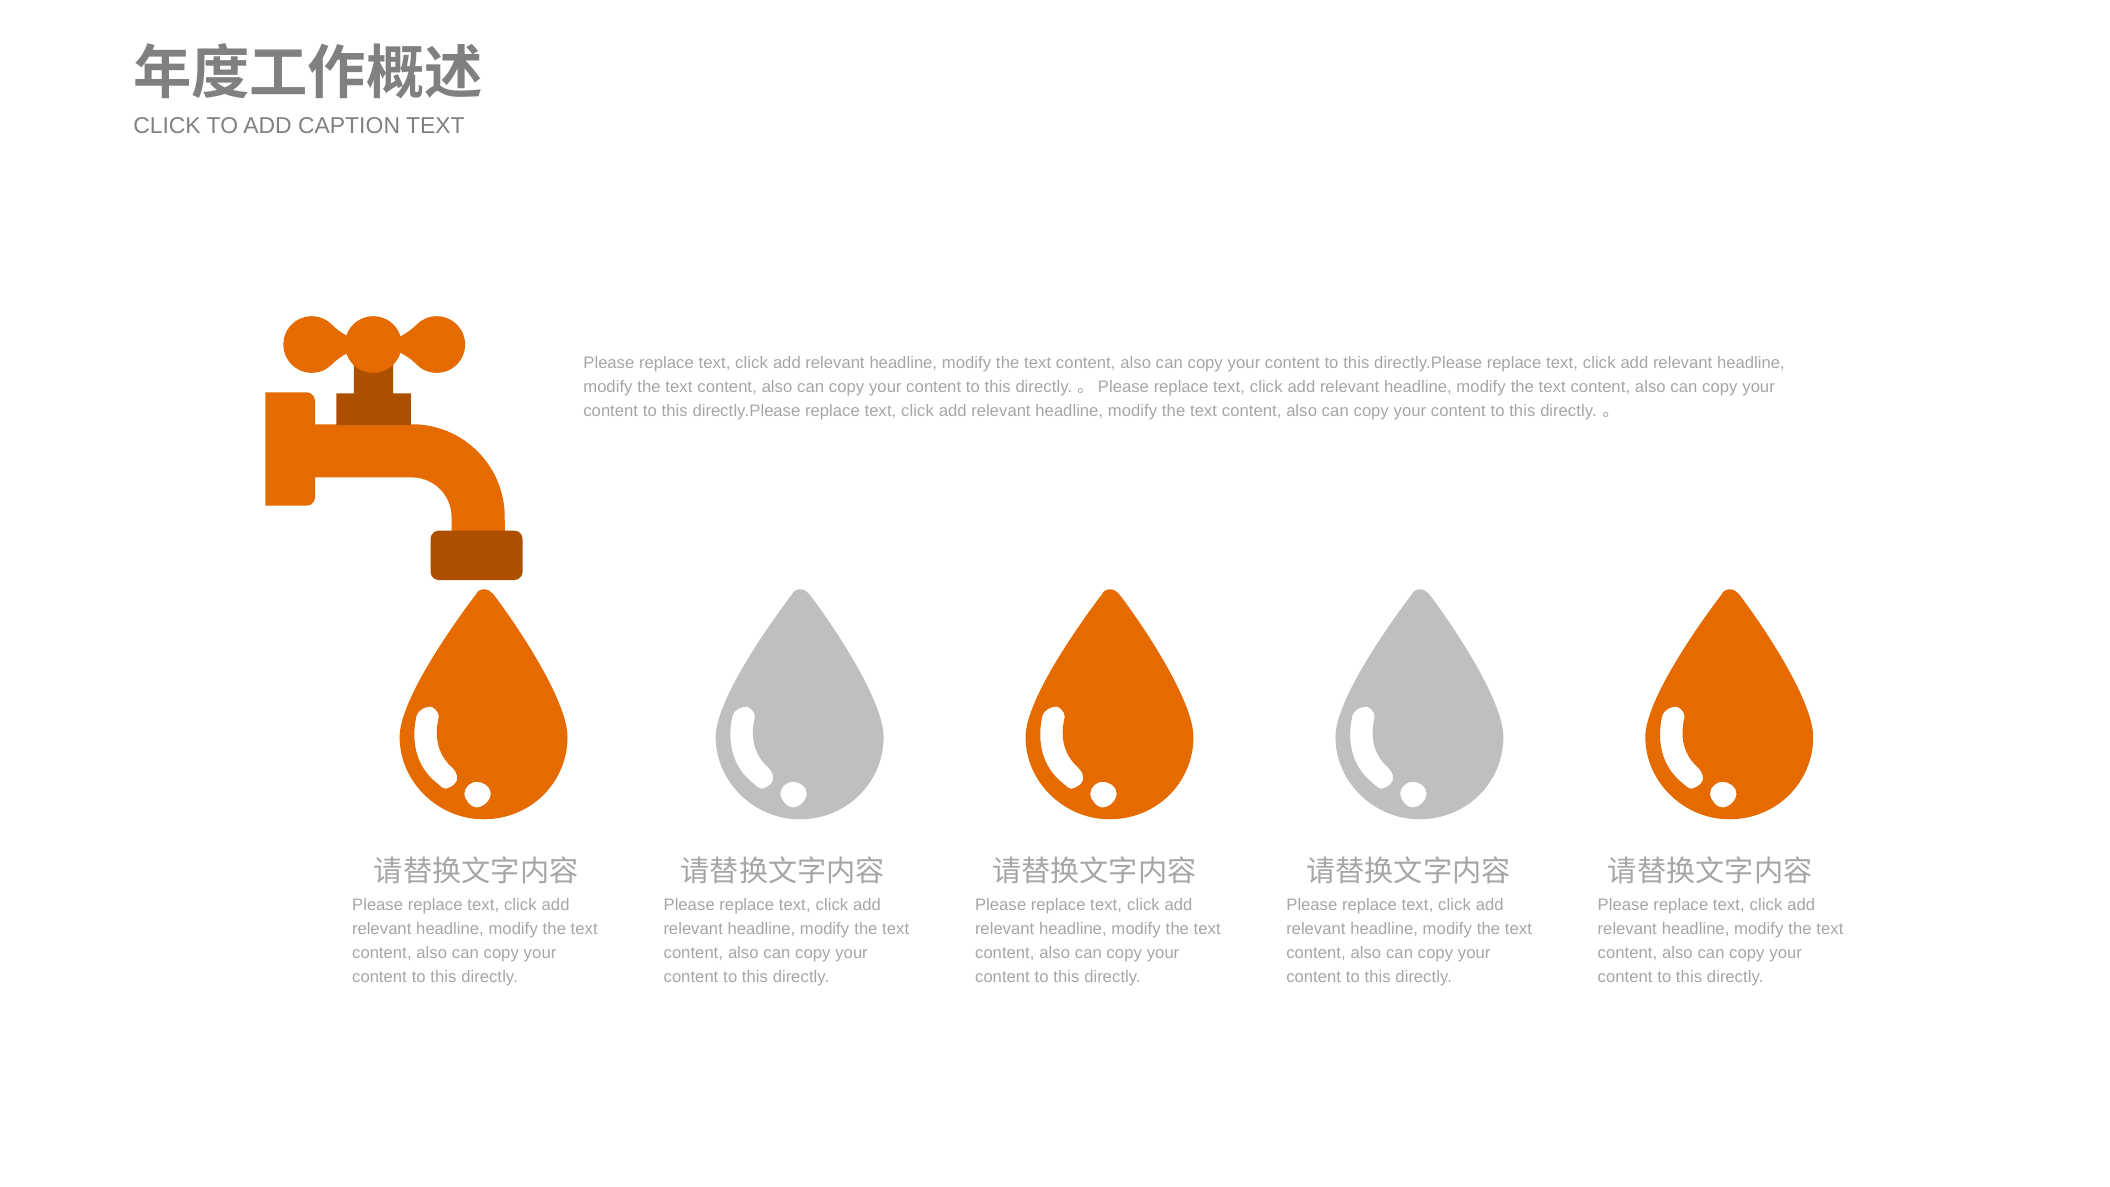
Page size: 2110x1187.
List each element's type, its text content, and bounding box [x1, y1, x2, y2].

text_box [399, 589, 568, 820]
text_box CLICK TO ADD CAPTION TEXT [133, 110, 513, 138]
text_box Please replace text, click add relevant headline, modify the text content, also can copy your content to this directly.Please replace text, click add relevant headline, modify the text content, also can copy your content to this directly.。Please replace text, click add relevant headline, modify the text content, also can copy your content to this directly.Please replace text, click add relevant headline, modify the text content, also can copy your content to this directly.。 [583, 348, 1833, 421]
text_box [265, 316, 523, 581]
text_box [1286, 847, 1550, 986]
text_box [1025, 589, 1194, 820]
text_box [1645, 589, 1814, 820]
text_box [1335, 589, 1504, 820]
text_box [663, 845, 927, 986]
text_box 年度工作概述 [133, 35, 513, 106]
text_box [715, 589, 884, 820]
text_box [974, 847, 1239, 986]
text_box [352, 847, 616, 986]
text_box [1597, 847, 1861, 986]
